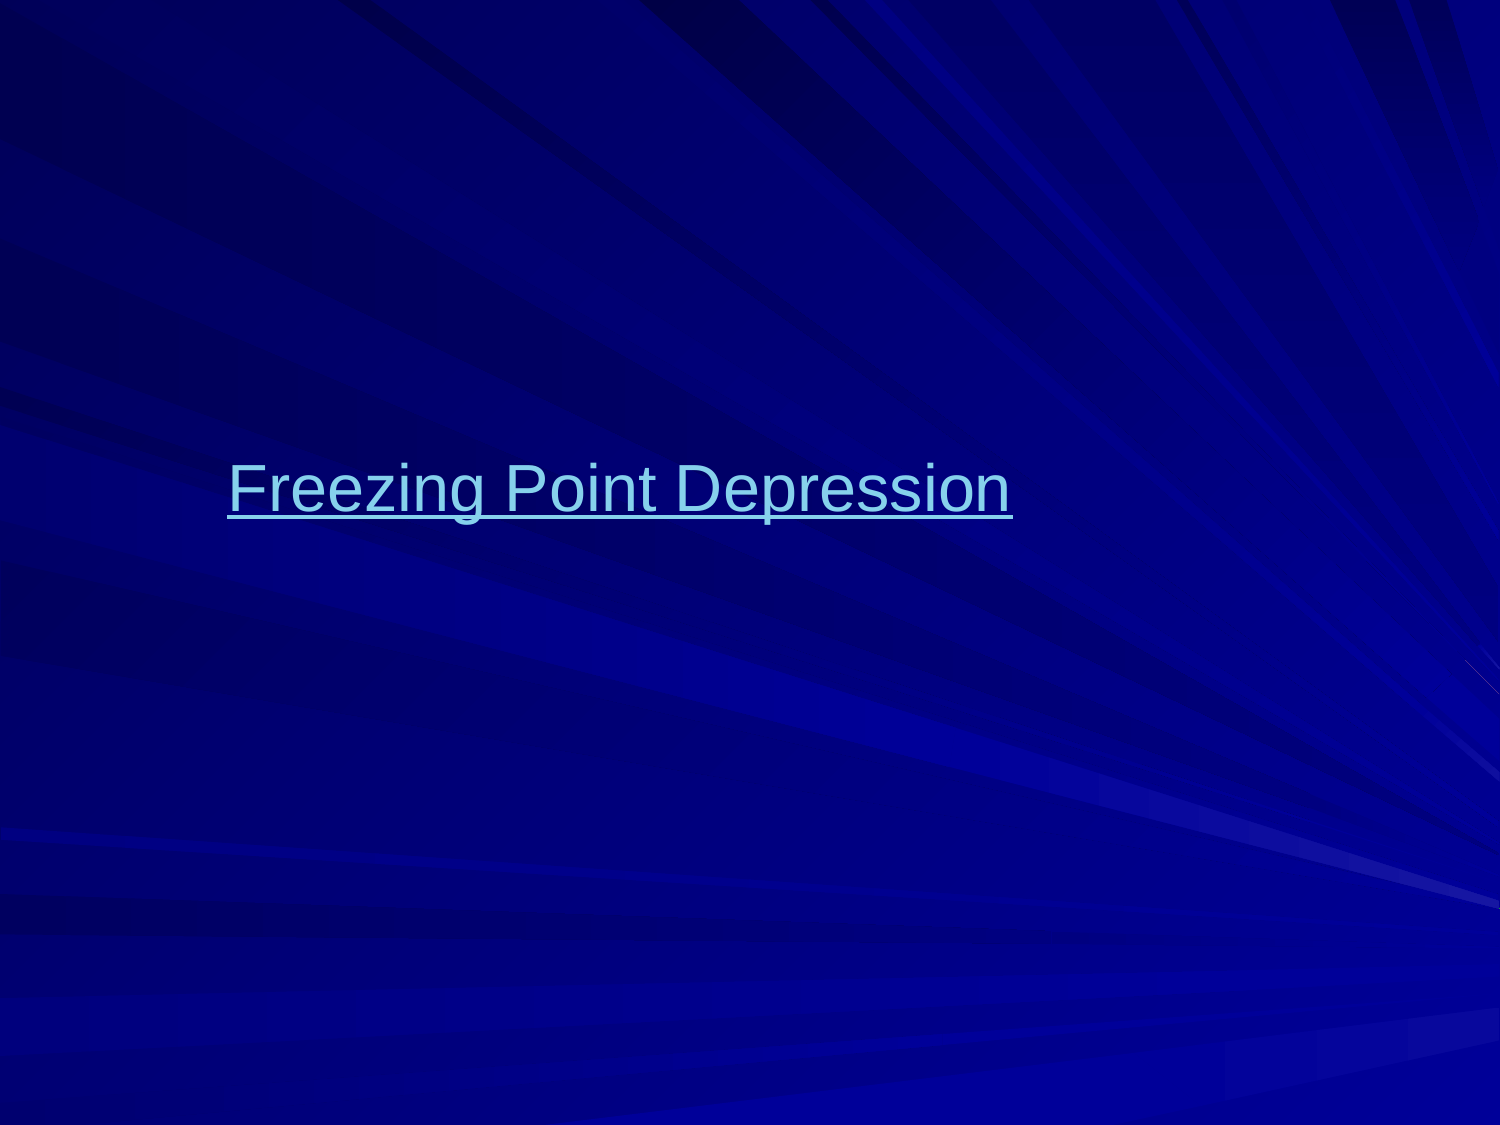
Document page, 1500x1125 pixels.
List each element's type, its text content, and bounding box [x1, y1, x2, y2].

list Freezing Point Depression [212, 437, 1500, 1125]
